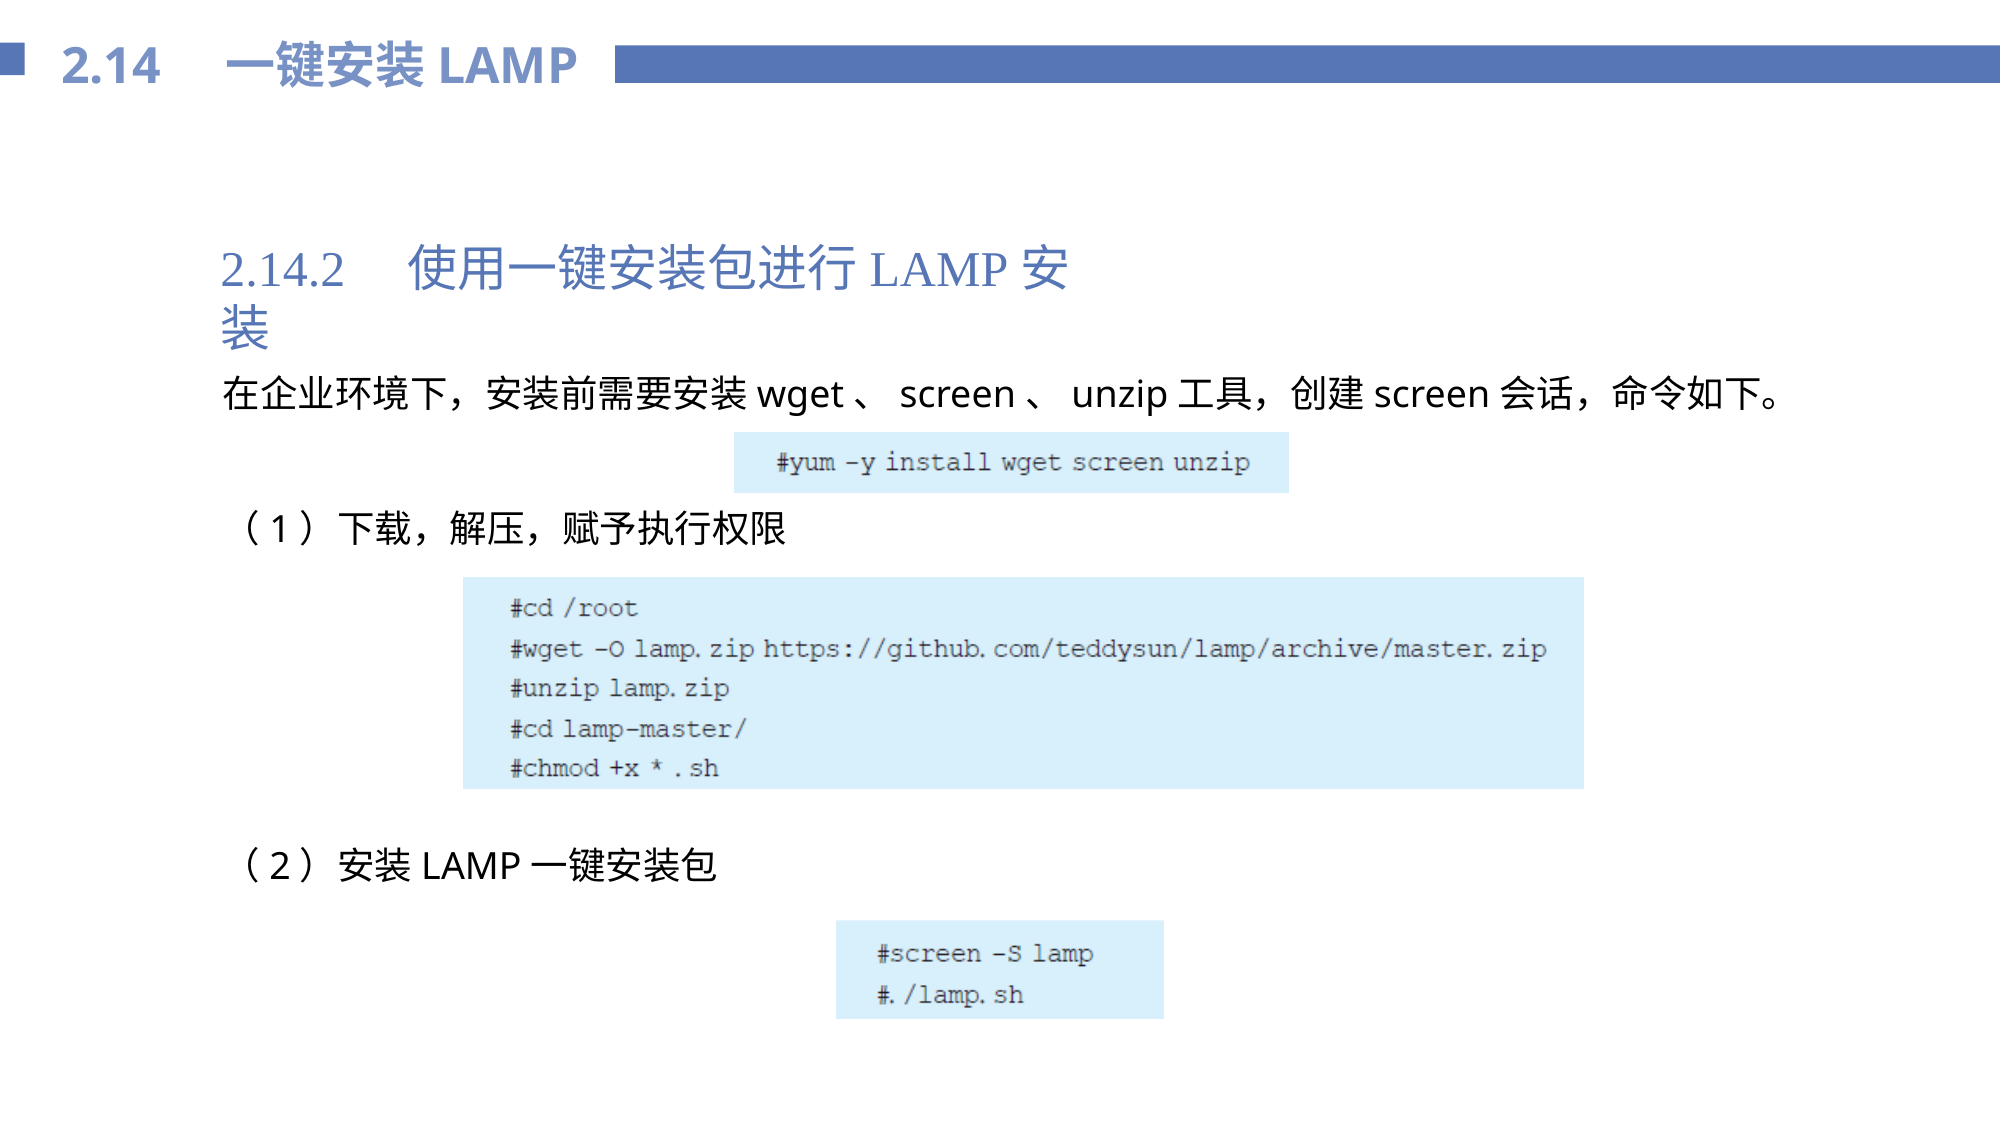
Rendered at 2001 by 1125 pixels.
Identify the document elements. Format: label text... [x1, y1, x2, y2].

picture [734, 432, 1289, 493]
picture [463, 577, 1584, 789]
picture [836, 919, 1164, 1019]
text_box 2.14.2 使用一键安装包进行LAMP安装 [205, 229, 1121, 364]
text_box [614, 44, 2000, 84]
text_box [0, 41, 26, 76]
text_box 2.14 一键安装LAMP [61, 33, 579, 94]
text_box 在企业环境下，安装前需要安装wget、screen、unzip工具，创建screen会话，命令如下。 （1）下载，解压，赋予执行权限 （2）安装LAMP一键安装包 [147, 347, 1830, 955]
